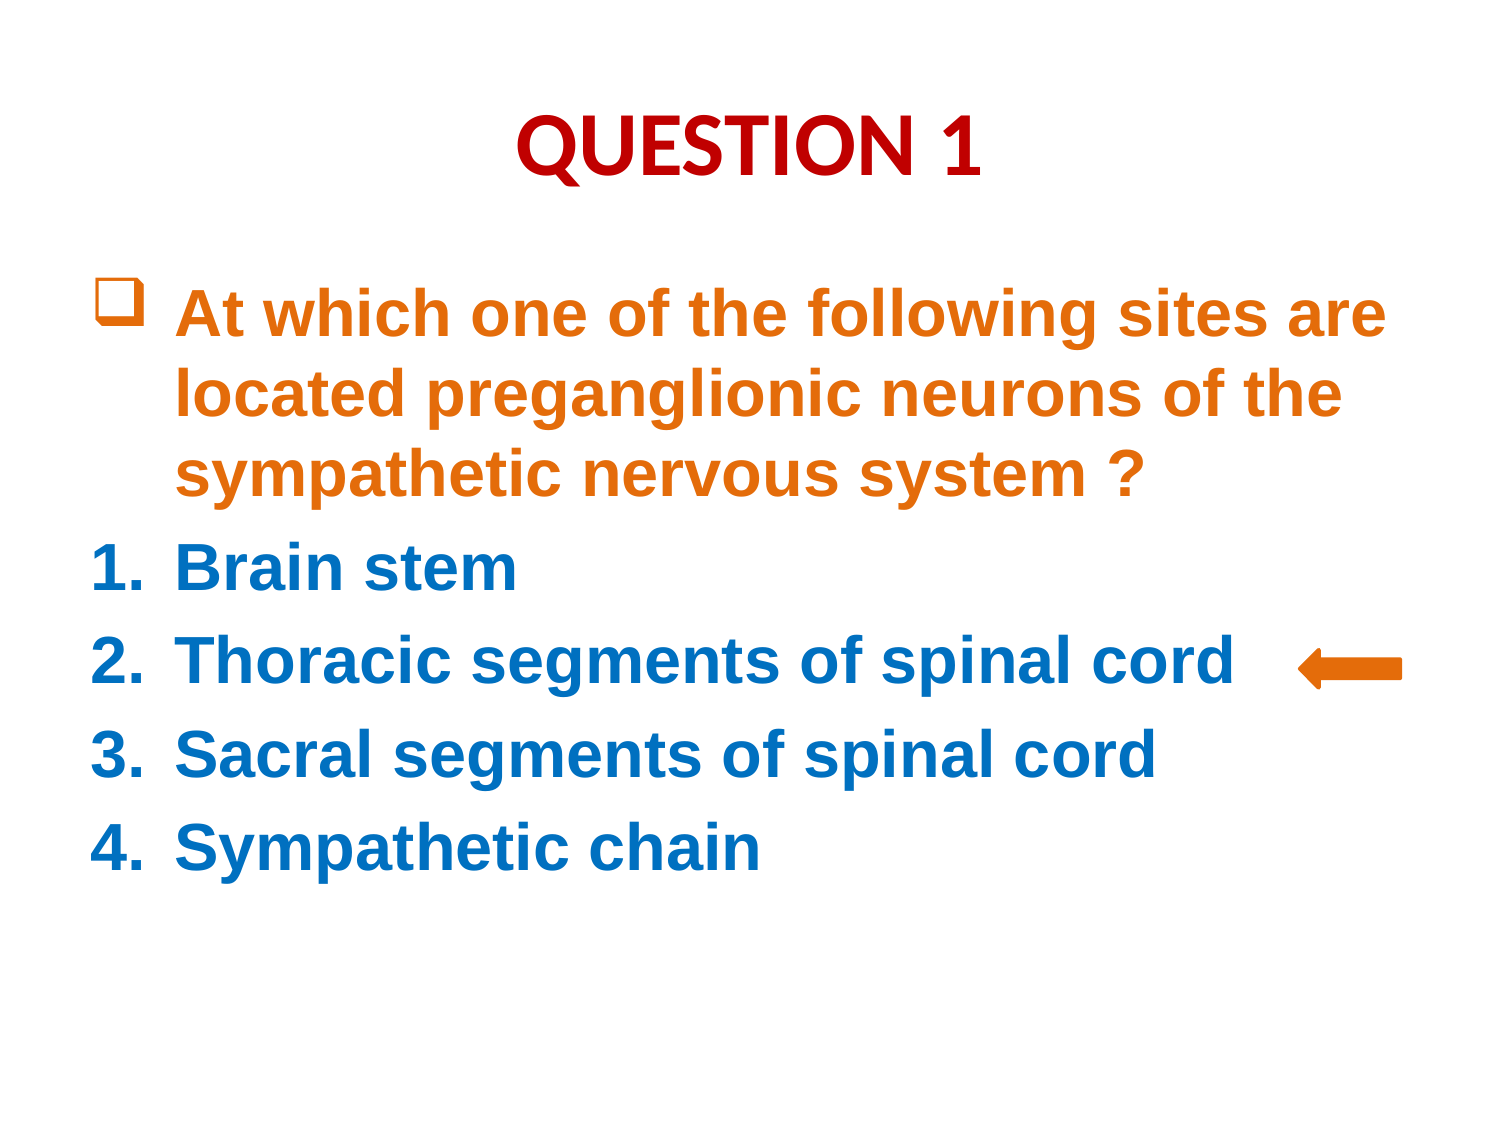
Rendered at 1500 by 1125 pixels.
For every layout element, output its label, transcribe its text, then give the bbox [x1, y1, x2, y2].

list At which one of the following sites are located preganglionic neurons of the sympathetic nervous system ? Brain stem Thoracic segments of spinal cord Sacral segments of spinal cord Sympathetic chain [75, 262, 1425, 1005]
title QUESTION 1 [75, 45, 1425, 233]
text_box [1297, 648, 1403, 690]
